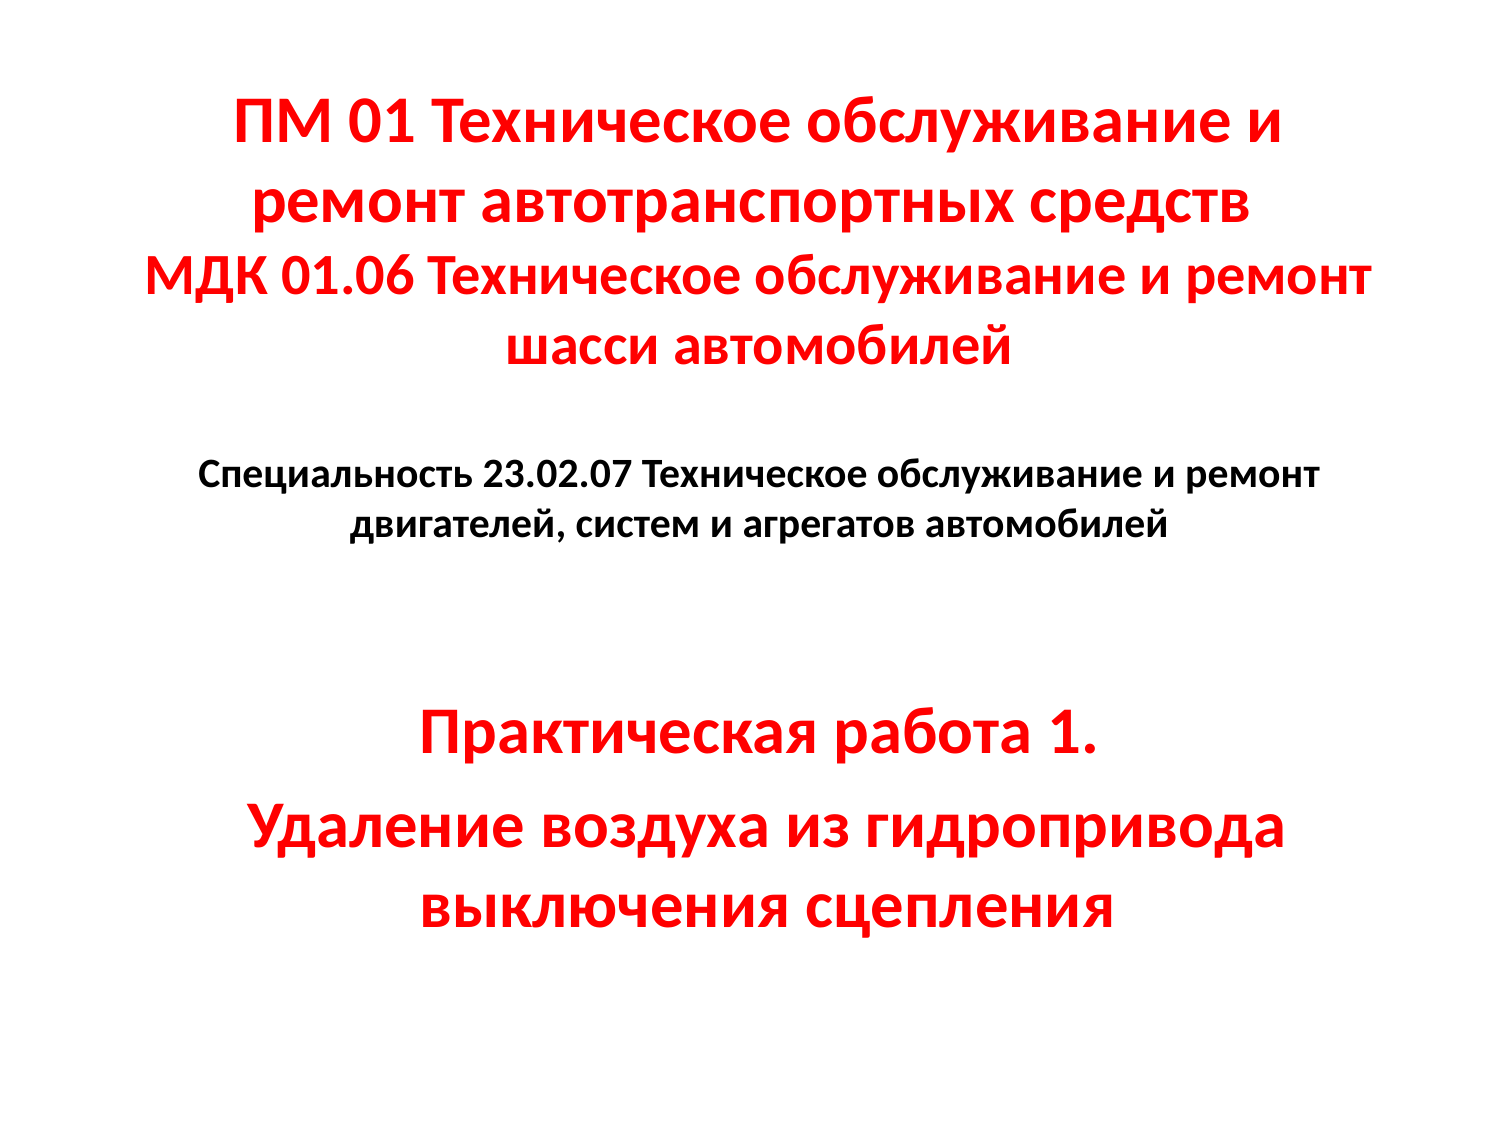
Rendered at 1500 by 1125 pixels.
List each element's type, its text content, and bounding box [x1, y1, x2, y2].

title ПМ 01 Техническое обслуживание и ремонт автотранспортных средств МДК 01.06 Техническое обслуживание и ремонт шасси автомобилей Специальность 23.02.07 Техническое обслуживание и ремонт двигателей, систем и агрегатов автомобилей [112, 46, 1407, 645]
subtitle Практическая работа 1. Удаление воздуха из гидропривода выключения сцепления [175, 679, 1360, 945]
